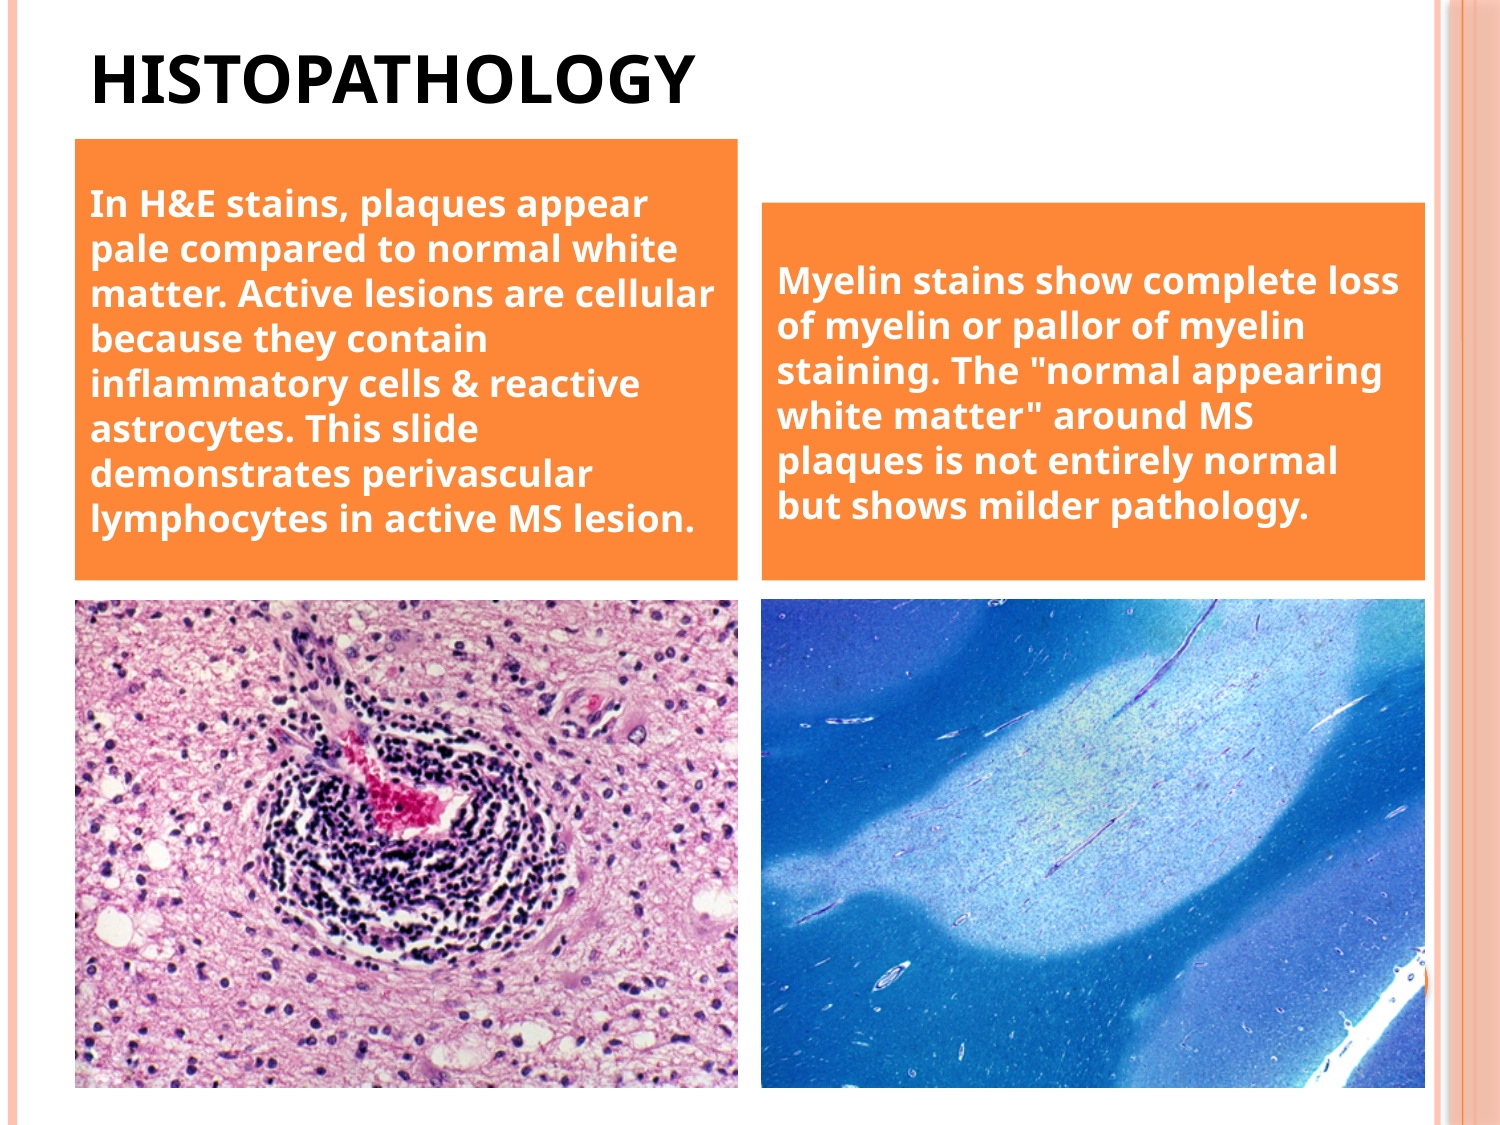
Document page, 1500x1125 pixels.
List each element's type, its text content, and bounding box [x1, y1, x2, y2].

list Myelin stains show complete loss of myelin or pallor of myelin staining. The "normal appearing white matter" around MS plaques is not entirely normal but shows milder pathology. [761, 202, 1425, 581]
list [74, 599, 739, 1089]
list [761, 599, 1426, 1089]
title Histopathology [75, 12, 1425, 124]
list In H&E stains, plaques appear pale compared to normal white matter. Active lesions are cellular because they contain inflammatory cells & reactive astrocytes. This slide demonstrates perivascular lymphocytes in active MS lesion. [75, 139, 738, 581]
